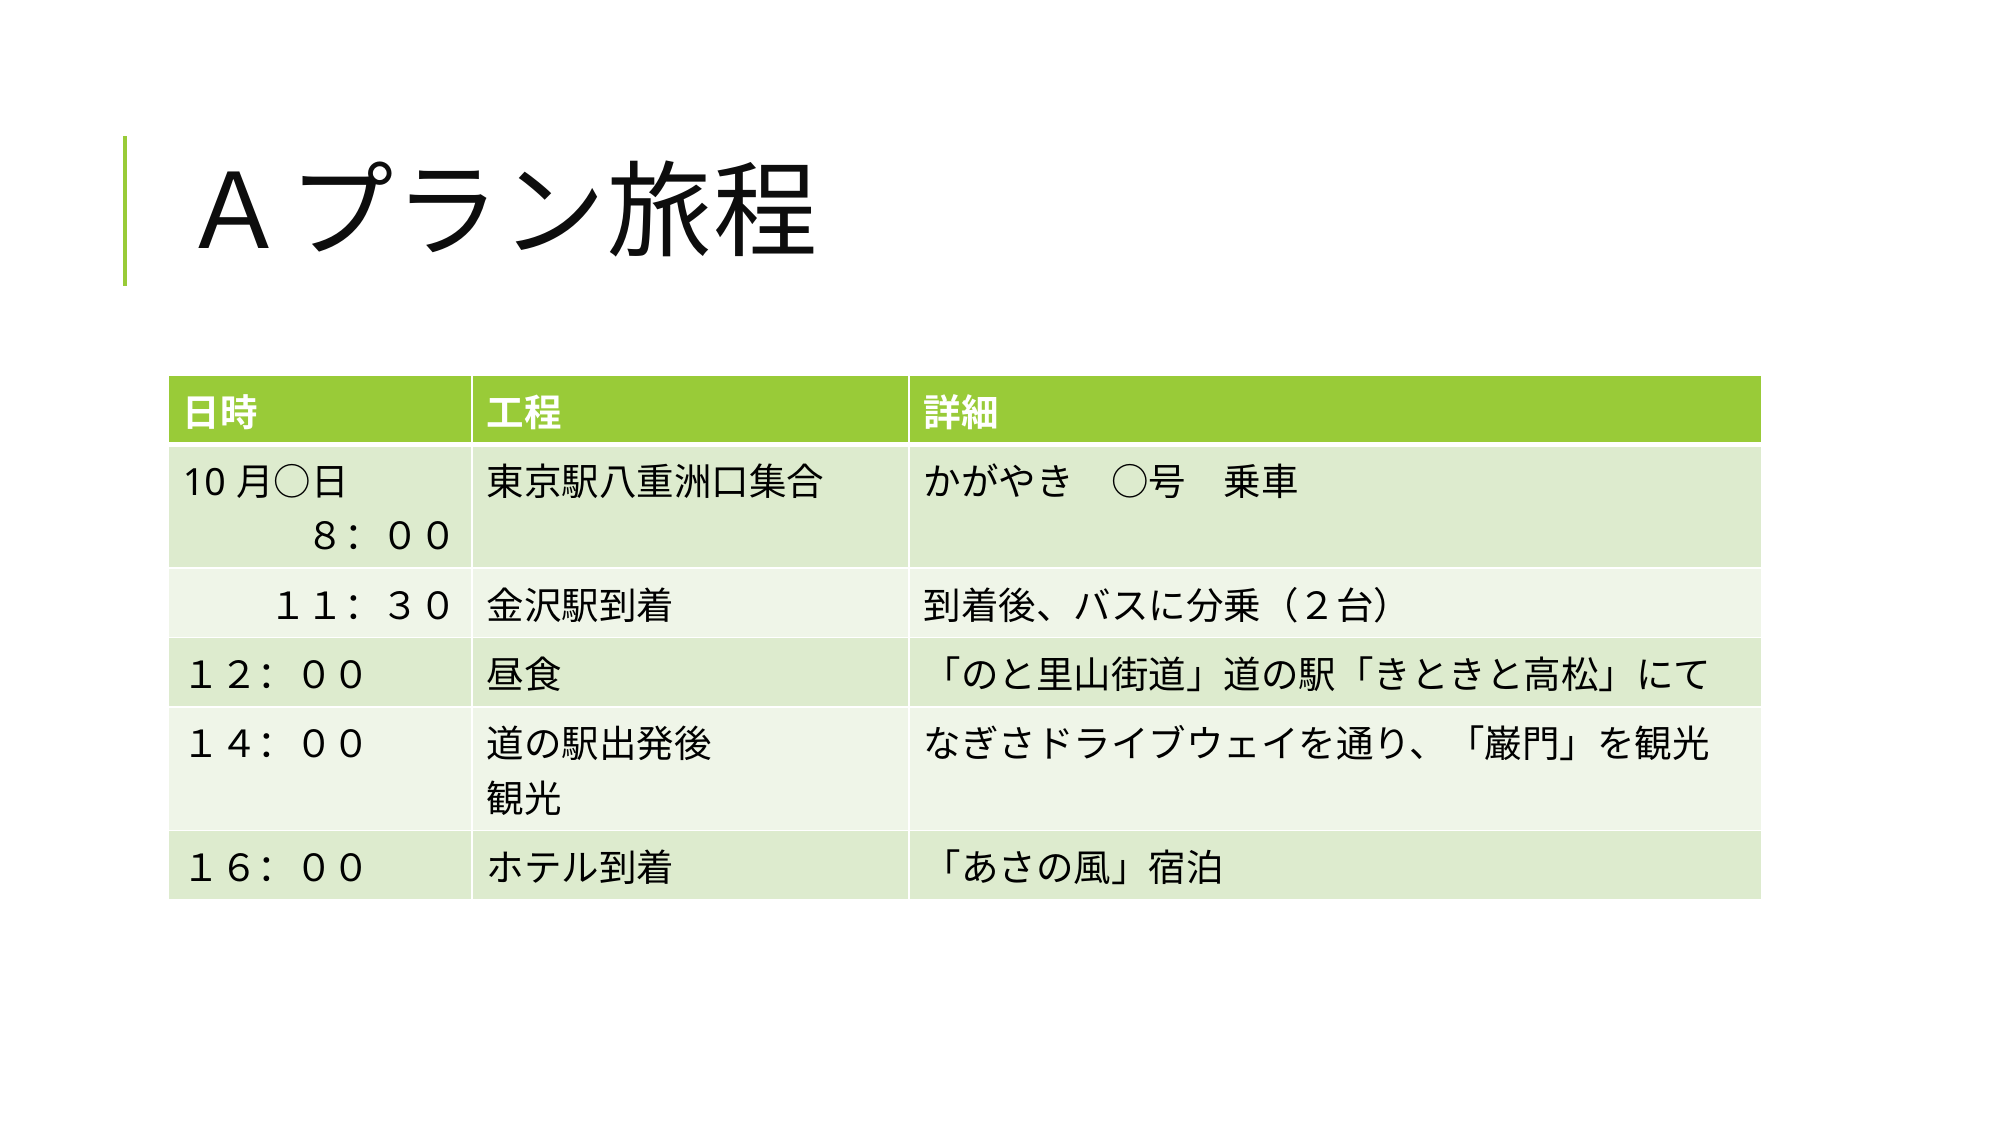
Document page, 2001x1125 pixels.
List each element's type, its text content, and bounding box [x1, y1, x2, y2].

table_cell １６：００ [169, 831, 471, 899]
table_cell 「あさの風」宿泊 [910, 831, 1761, 899]
table_cell ホテル到着 [473, 831, 908, 899]
table_cell 金沢駅到着 [473, 569, 908, 637]
table_cell １２：００ [169, 638, 471, 706]
table_cell １４：００ [169, 708, 471, 830]
table_cell 東京駅八重洲口集合 [473, 447, 908, 567]
table_cell 昼食 [473, 638, 908, 706]
table_header 工程 [473, 376, 908, 442]
table_cell 到着後、バスに分乗（２台） [910, 569, 1761, 637]
table_cell １１：３０ [169, 569, 471, 637]
table_cell 10月○日 ８：００ [169, 447, 471, 567]
table_cell 道の駅出発後 観光 [473, 708, 908, 830]
table_cell なぎさドライブウェイを通り、「巌門」を観光 [910, 708, 1761, 830]
table_cell 「のと里山街道」道の駅「きときと高松」にて [910, 638, 1761, 706]
title Ａプラン旅程 [168, 96, 1763, 342]
table_cell かがやき ○号 乗車 [910, 447, 1761, 567]
table_header 詳細 [910, 376, 1761, 442]
table_header 日時 [169, 376, 471, 442]
